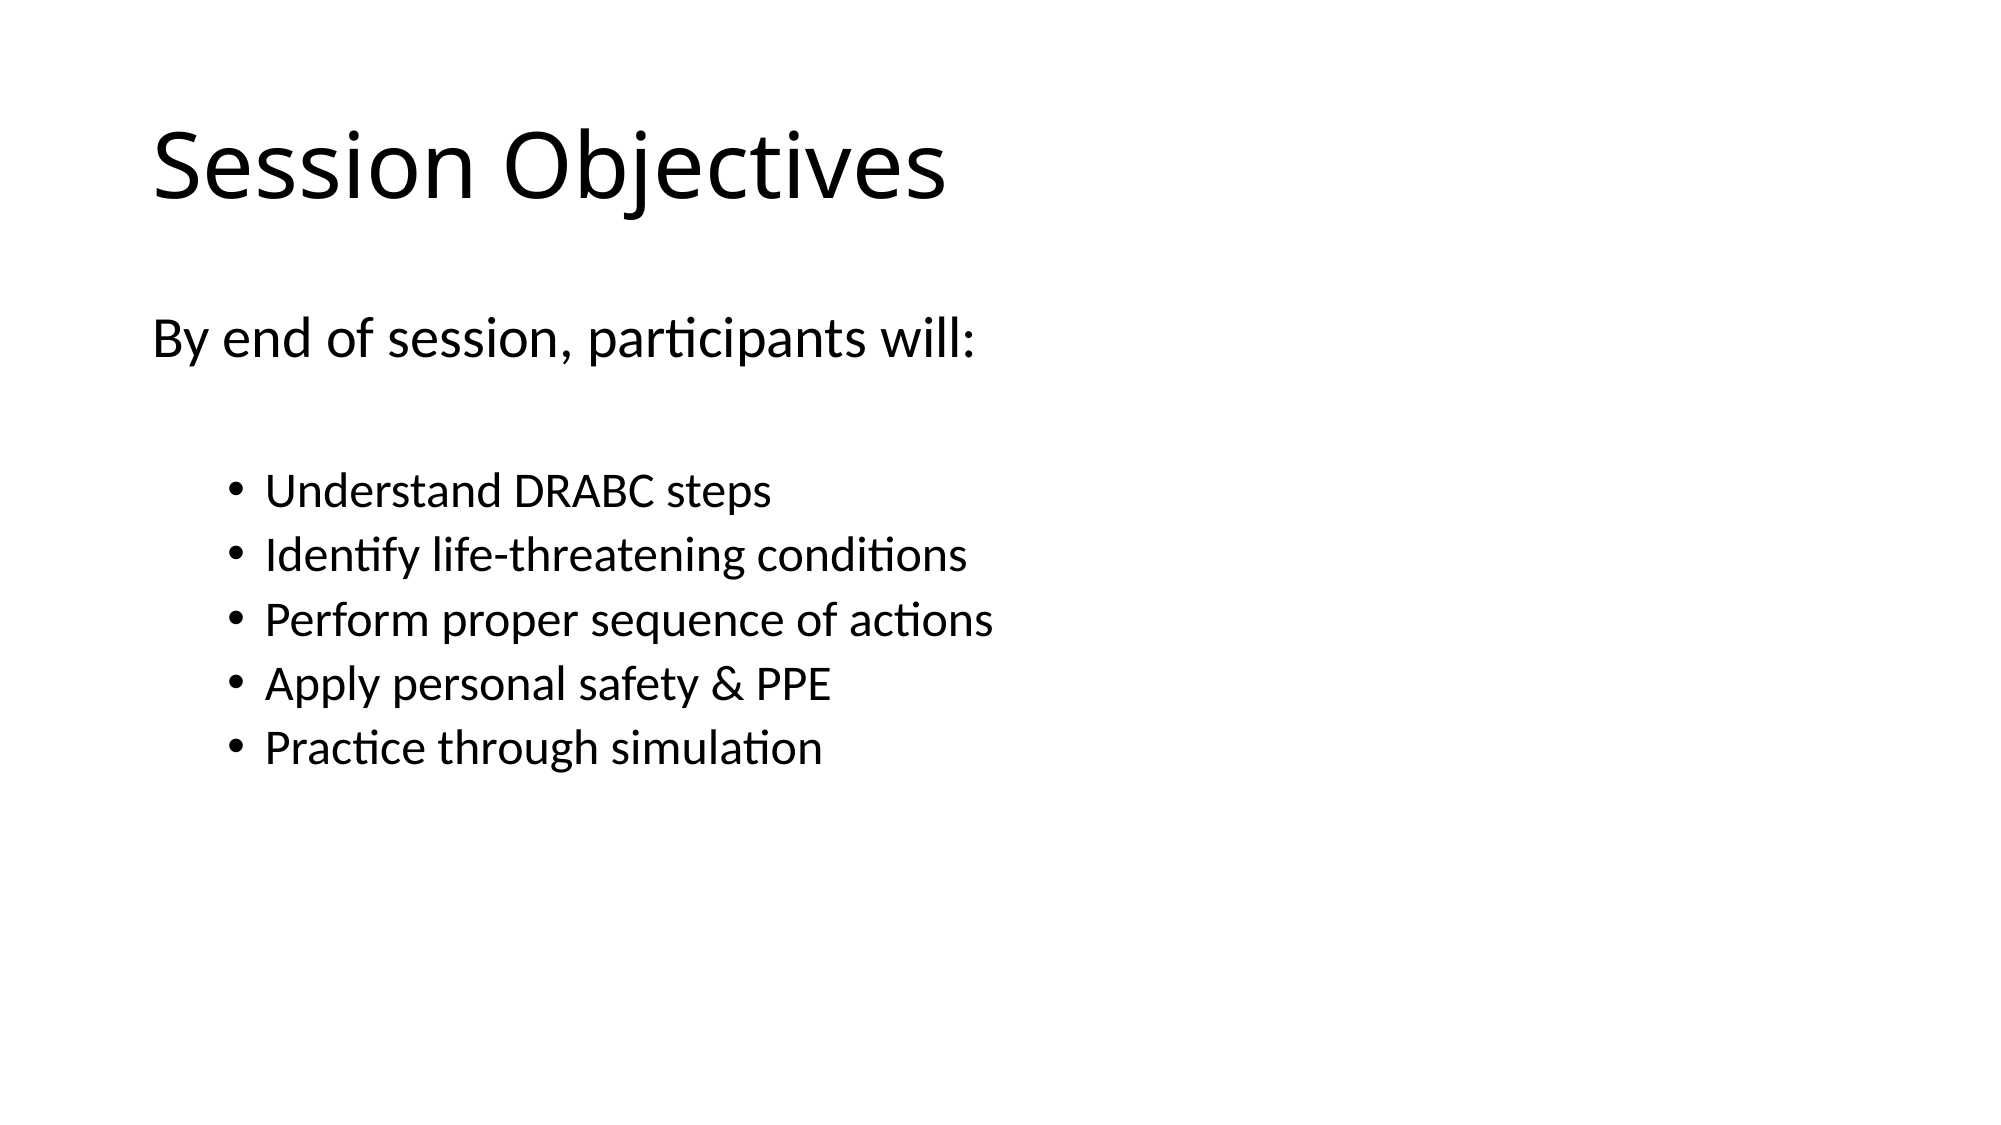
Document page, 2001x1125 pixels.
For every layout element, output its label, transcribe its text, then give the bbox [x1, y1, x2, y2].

list By end of session, participants will: Understand DRABC steps Identify life-threatening conditions Perform proper sequence of actions Apply personal safety & PPE Practice through simulation [137, 299, 1863, 1014]
title Session Objectives [137, 59, 1863, 278]
